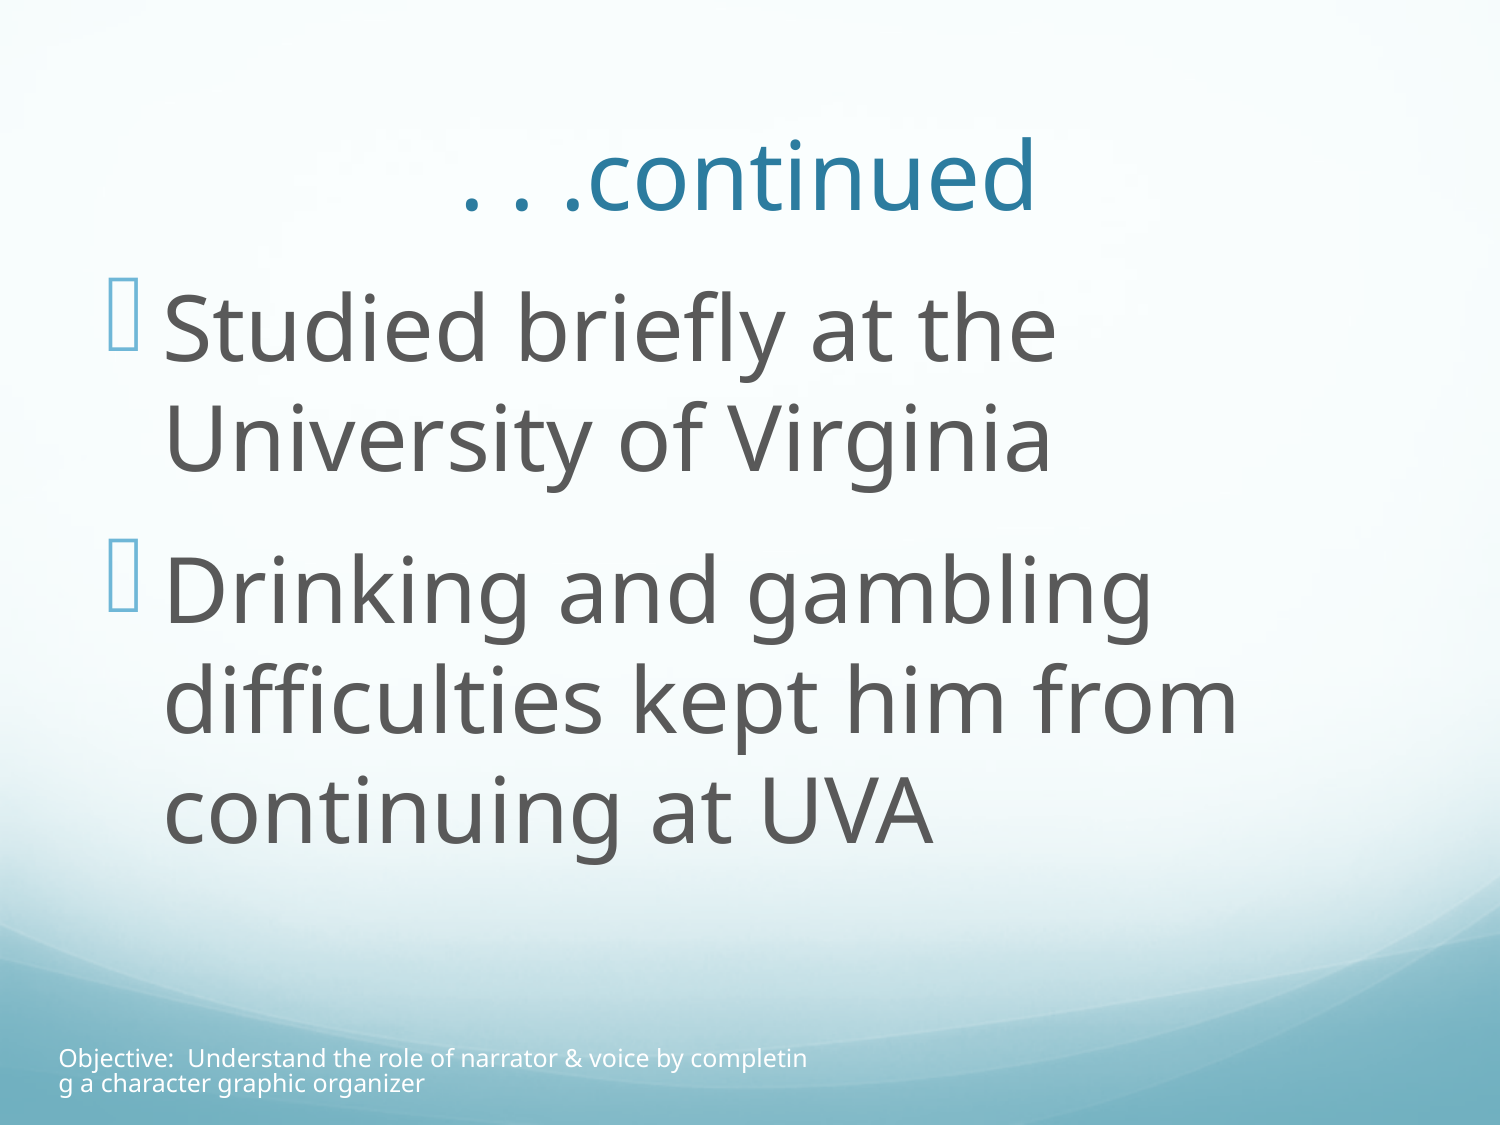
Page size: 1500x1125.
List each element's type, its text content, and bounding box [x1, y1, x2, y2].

footer Objective: Understand the role of narrator & voice by completing a character graphic organizer [43, 1029, 838, 1090]
title . . .continued [90, 17, 1410, 237]
list Studied briefly at the University of Virginia Drinking and gambling difficulties kept him from continuing at UVA [90, 262, 1410, 975]
